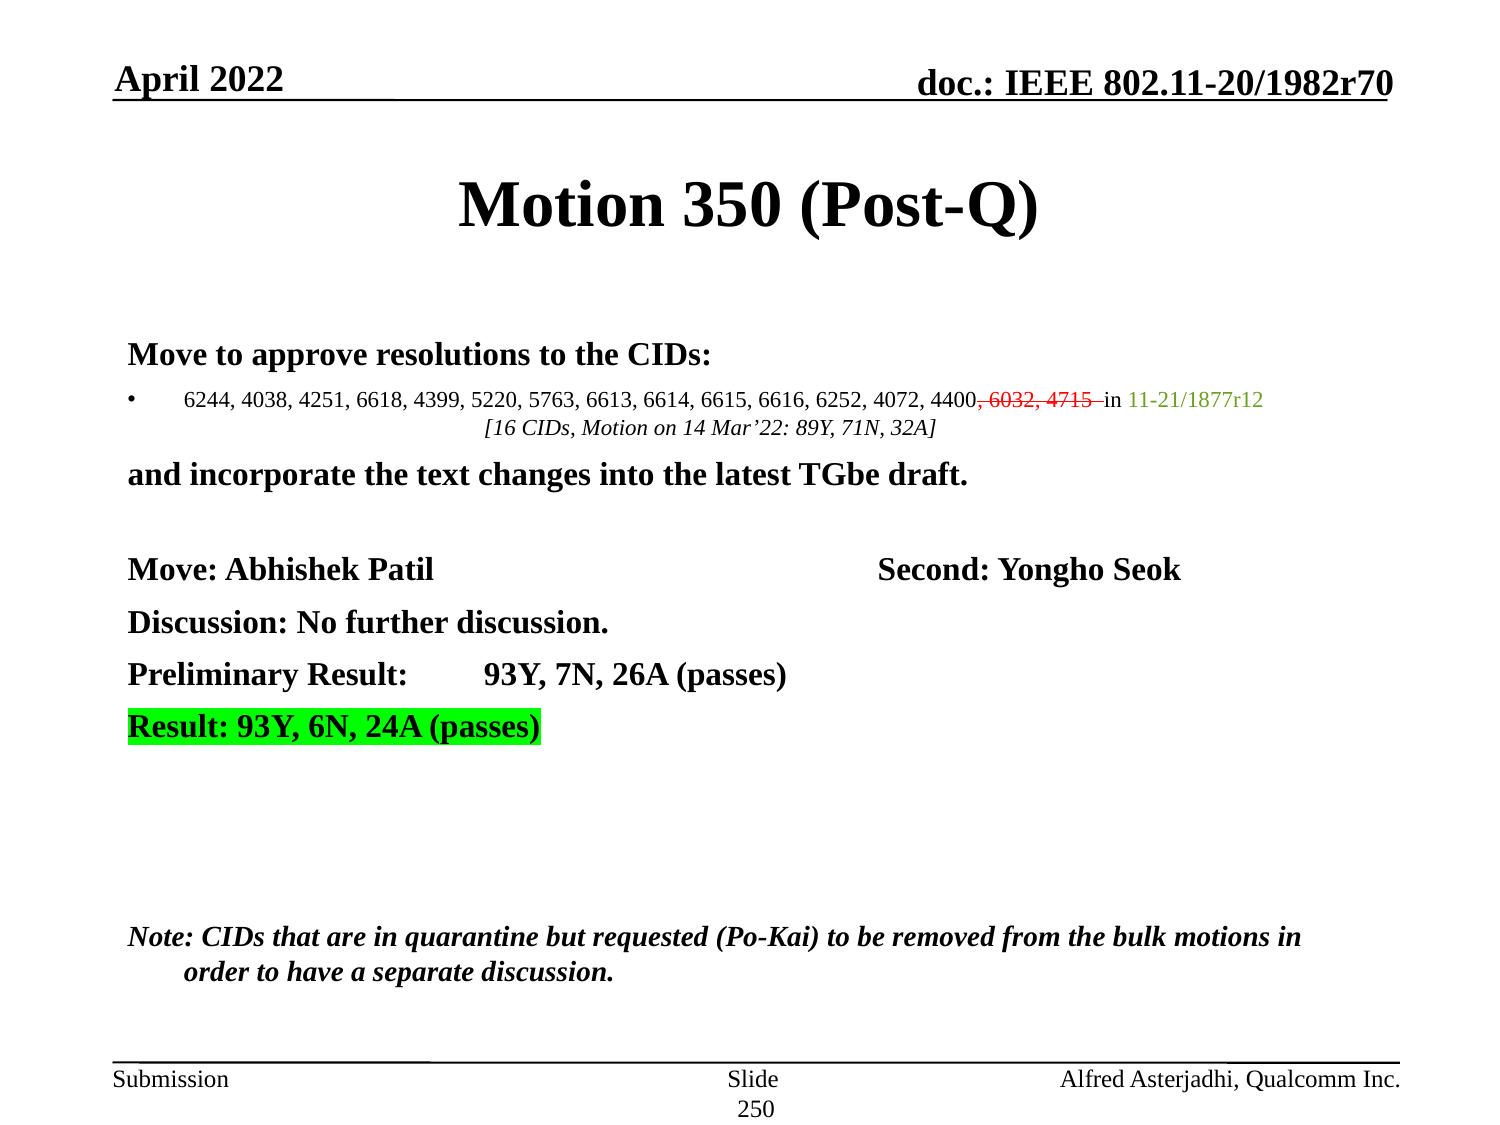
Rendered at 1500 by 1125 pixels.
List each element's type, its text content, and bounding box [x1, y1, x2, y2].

slide_number Slide 250 [712, 1061, 800, 1123]
list Move to approve resolutions to the CIDs: 6244, 4038, 4251, 6618, 4399, 5220, 5763, 6613, 6614, 6615, 6616, 6252, 4072, 4400, 6032, 4715 in 11-21/1877r12 [16 CIDs, Motion on 14 Mar’22: 89Y, 71N, 32A] and incorporate the text changes into the latest TGbe draft. Move: Abhishek Patil Second: Yongho Seok Discussion: No further discussion. Preliminary Result: 93Y, 7N, 26A (passes) Result: 93Y, 6N, 24A (passes) Note: CIDs that are in quarantine but requested (Po-Kai) to be removed from the bulk motions in order to have a separate discussion. [112, 324, 1388, 1000]
footer Alfred Asterjadhi, Qualcomm Inc. [878, 1061, 1402, 1093]
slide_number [114, 54, 423, 100]
title Motion 350 (Post-Q) [112, 112, 1388, 288]
